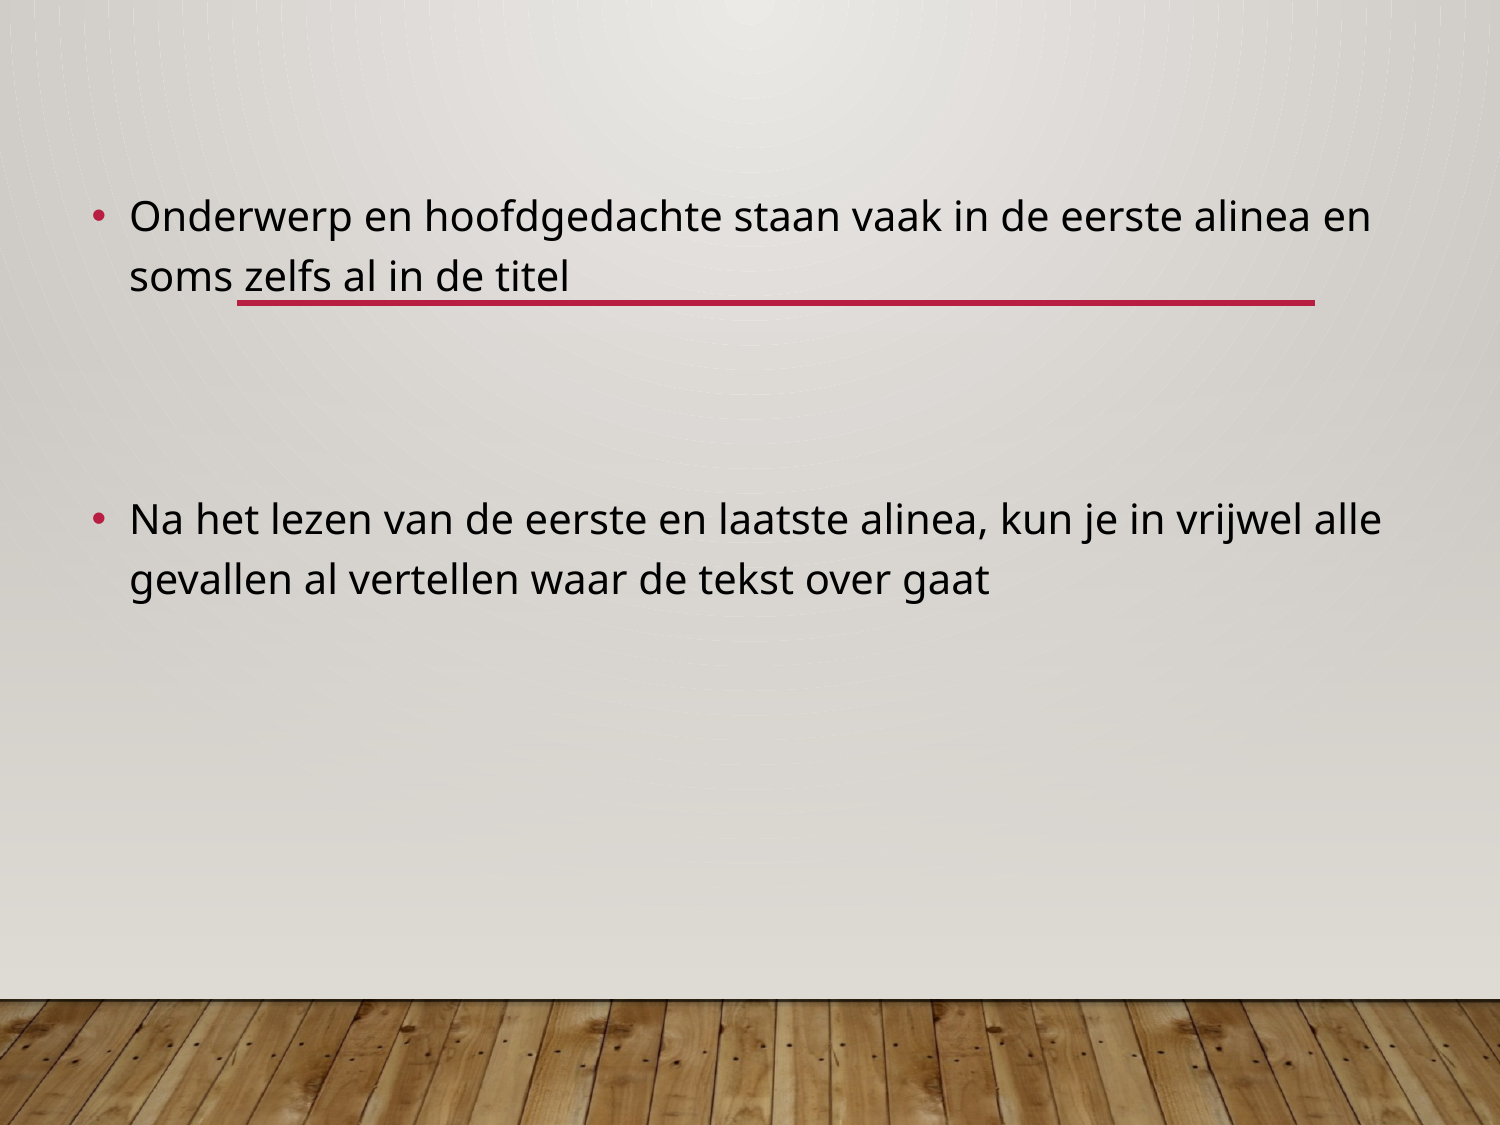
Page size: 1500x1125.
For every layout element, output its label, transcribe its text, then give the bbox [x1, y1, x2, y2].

list Onderwerp en hoofdgedachte staan vaak in de eerste alinea en soms zelfs al in de titel Na het lezen van de eerste en laatste alinea, kun je in vrijwel alle gevallen al vertellen waar de tekst over gaat [76, 172, 1427, 916]
picture [0, 999, 1500, 1125]
